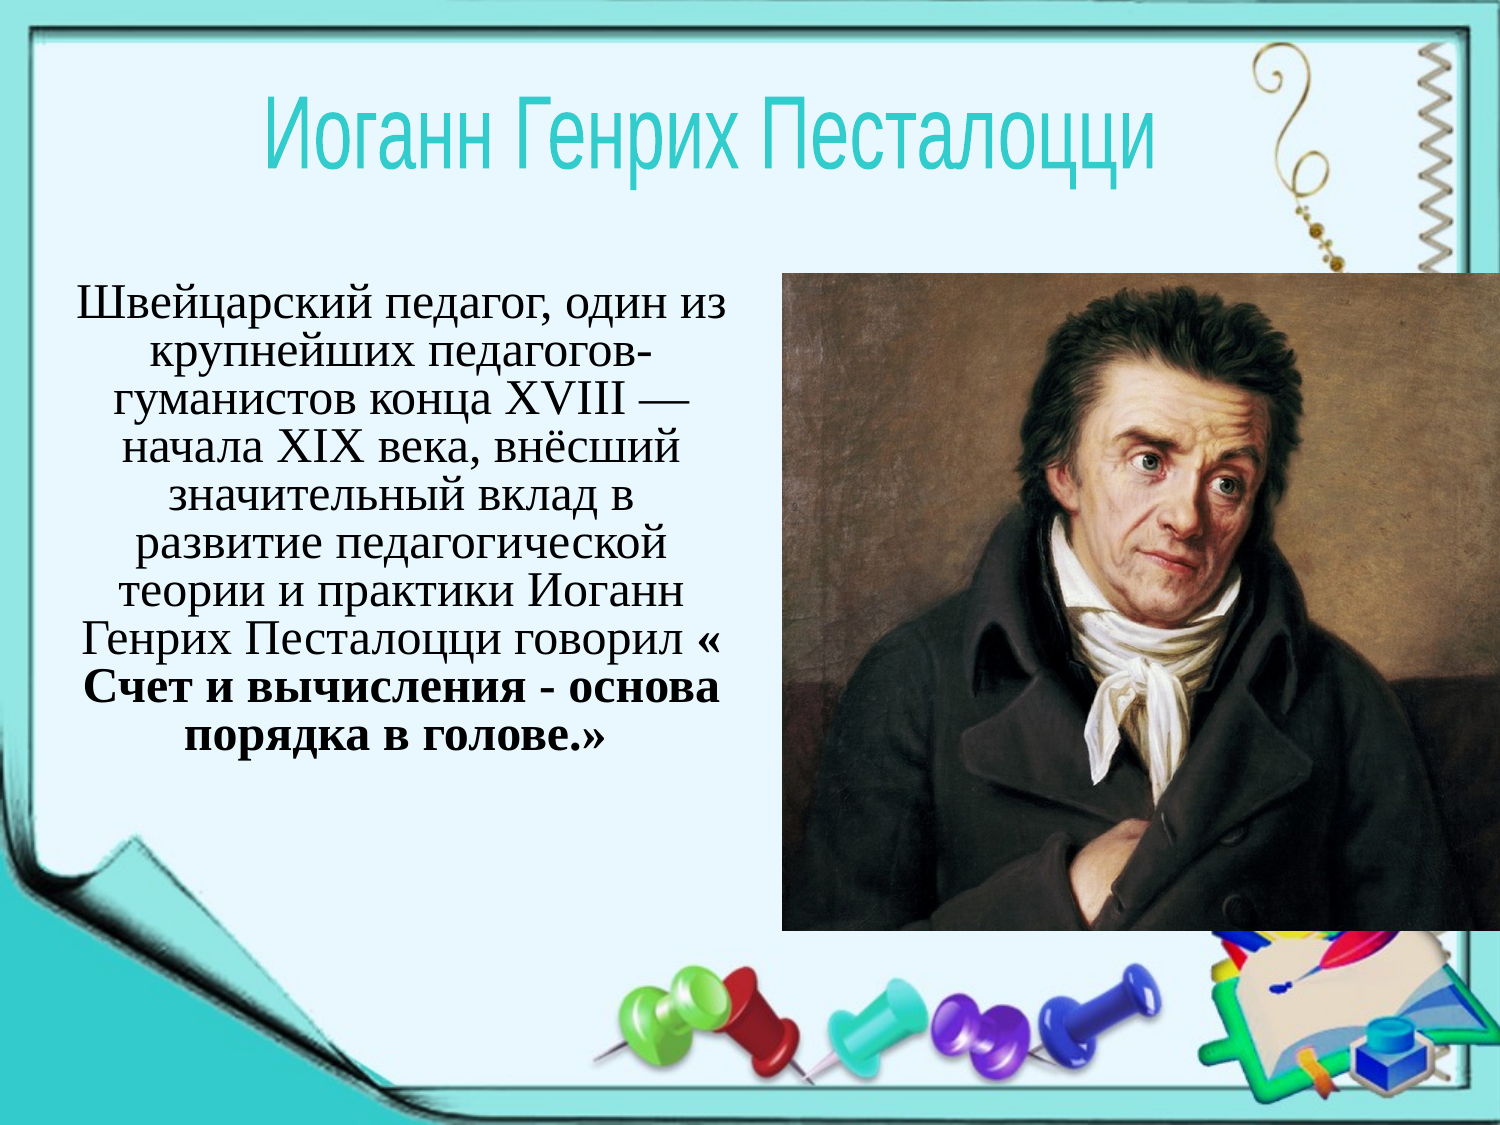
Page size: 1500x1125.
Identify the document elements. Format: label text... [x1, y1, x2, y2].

picture [0, 0, 1500, 1125]
list Швейцарский педагог, один из крупнейших педагогов-гуманистов конца XVIII — начала XIX века, внёсший значительный вклад в развитие педагогической теории и практики Иоганн Генрих Песталоцци говорил « Счет и вычисления - основа порядка в голове.» [56, 272, 747, 1014]
